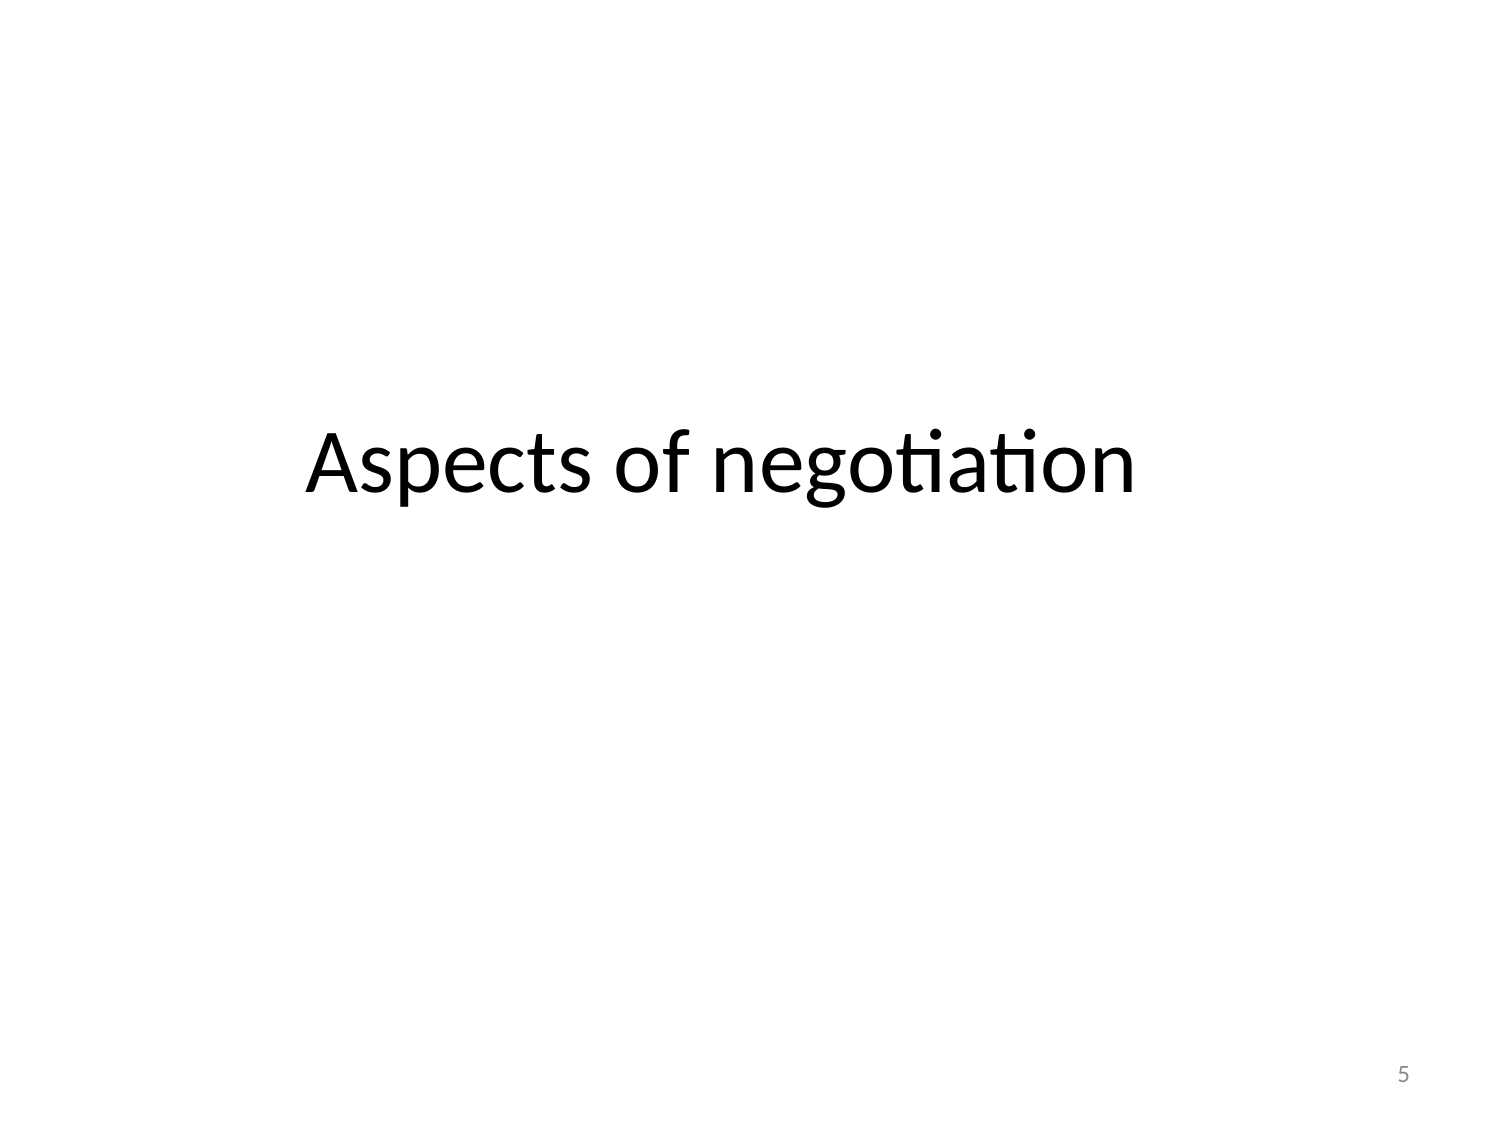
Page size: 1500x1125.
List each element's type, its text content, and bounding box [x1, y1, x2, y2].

slide_number 5 [1074, 1042, 1425, 1103]
text_box Aspects of negotiation [96, 361, 1347, 549]
